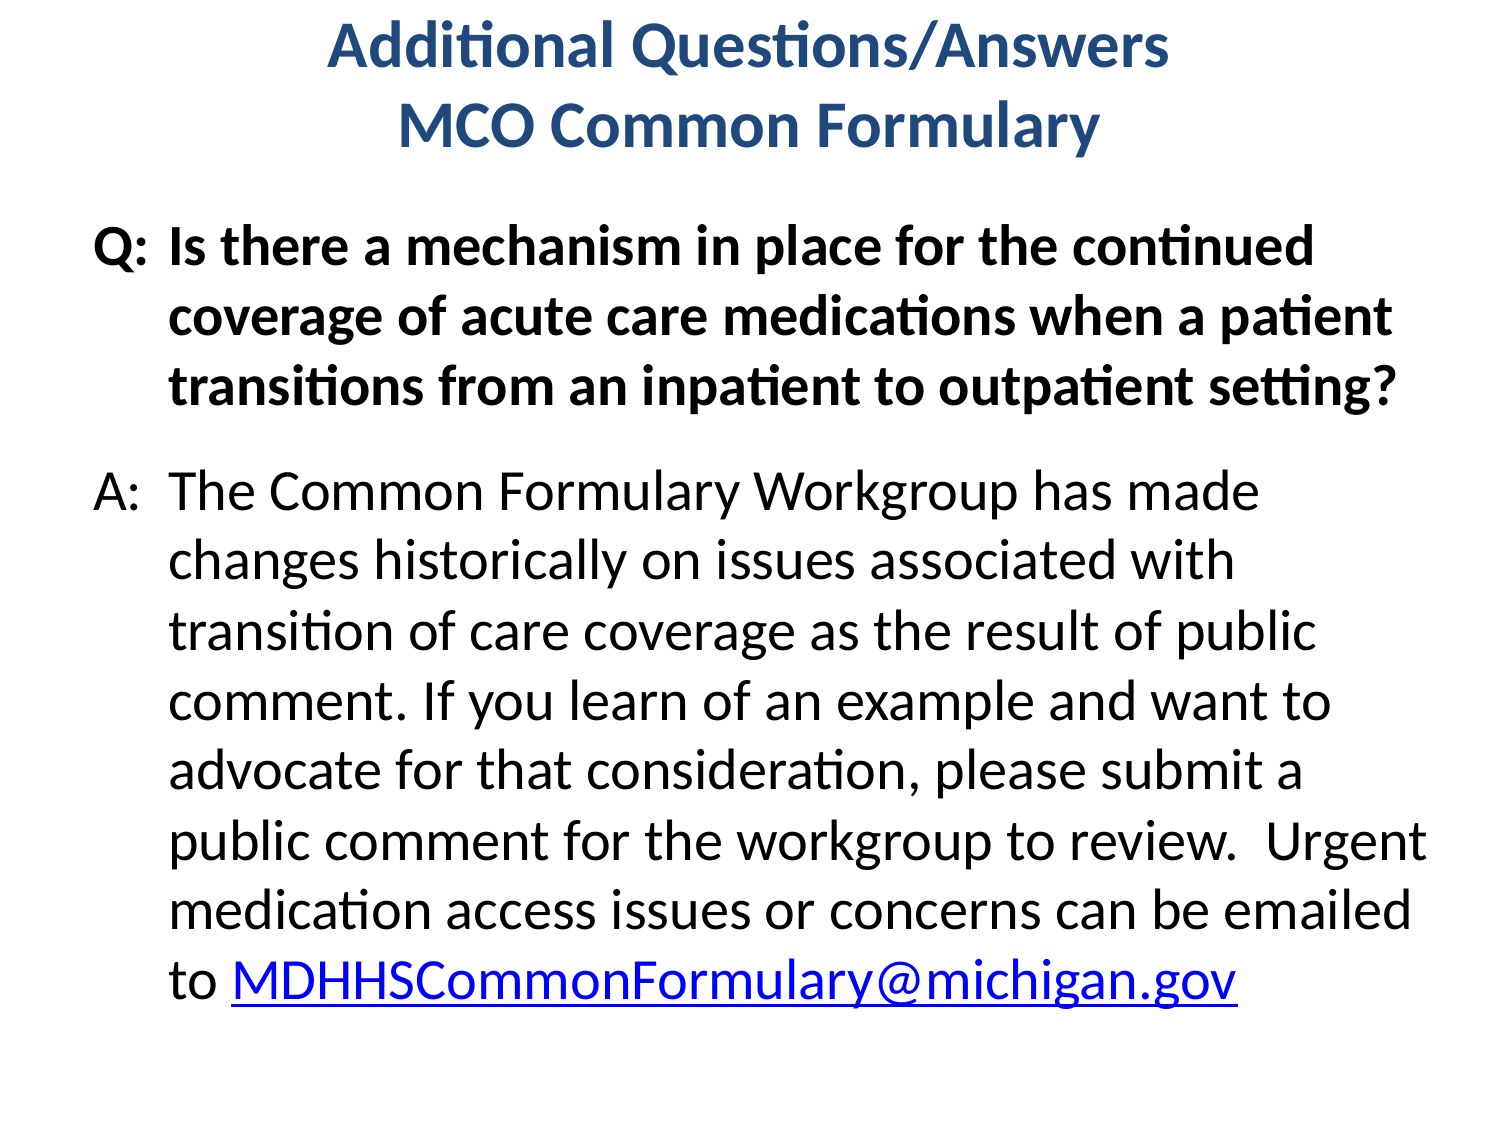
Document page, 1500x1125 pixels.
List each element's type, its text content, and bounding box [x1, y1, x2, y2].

list Q: Is there a mechanism in place for the continued coverage of acute care medications when a patient transitions from an inpatient to outpatient setting? A: The Common Formulary Workgroup has made changes historically on issues associated with transition of care coverage as the result of public comment. If you learn of an example and want to advocate for that consideration, please submit a public comment for the workgroup to review. Urgent medication access issues or concerns can be emailed to MDHHSCommonFormulary@michigan.gov [78, 200, 1450, 1038]
title Additional Questions/Answers MCO Common Formulary [49, 37, 1450, 125]
